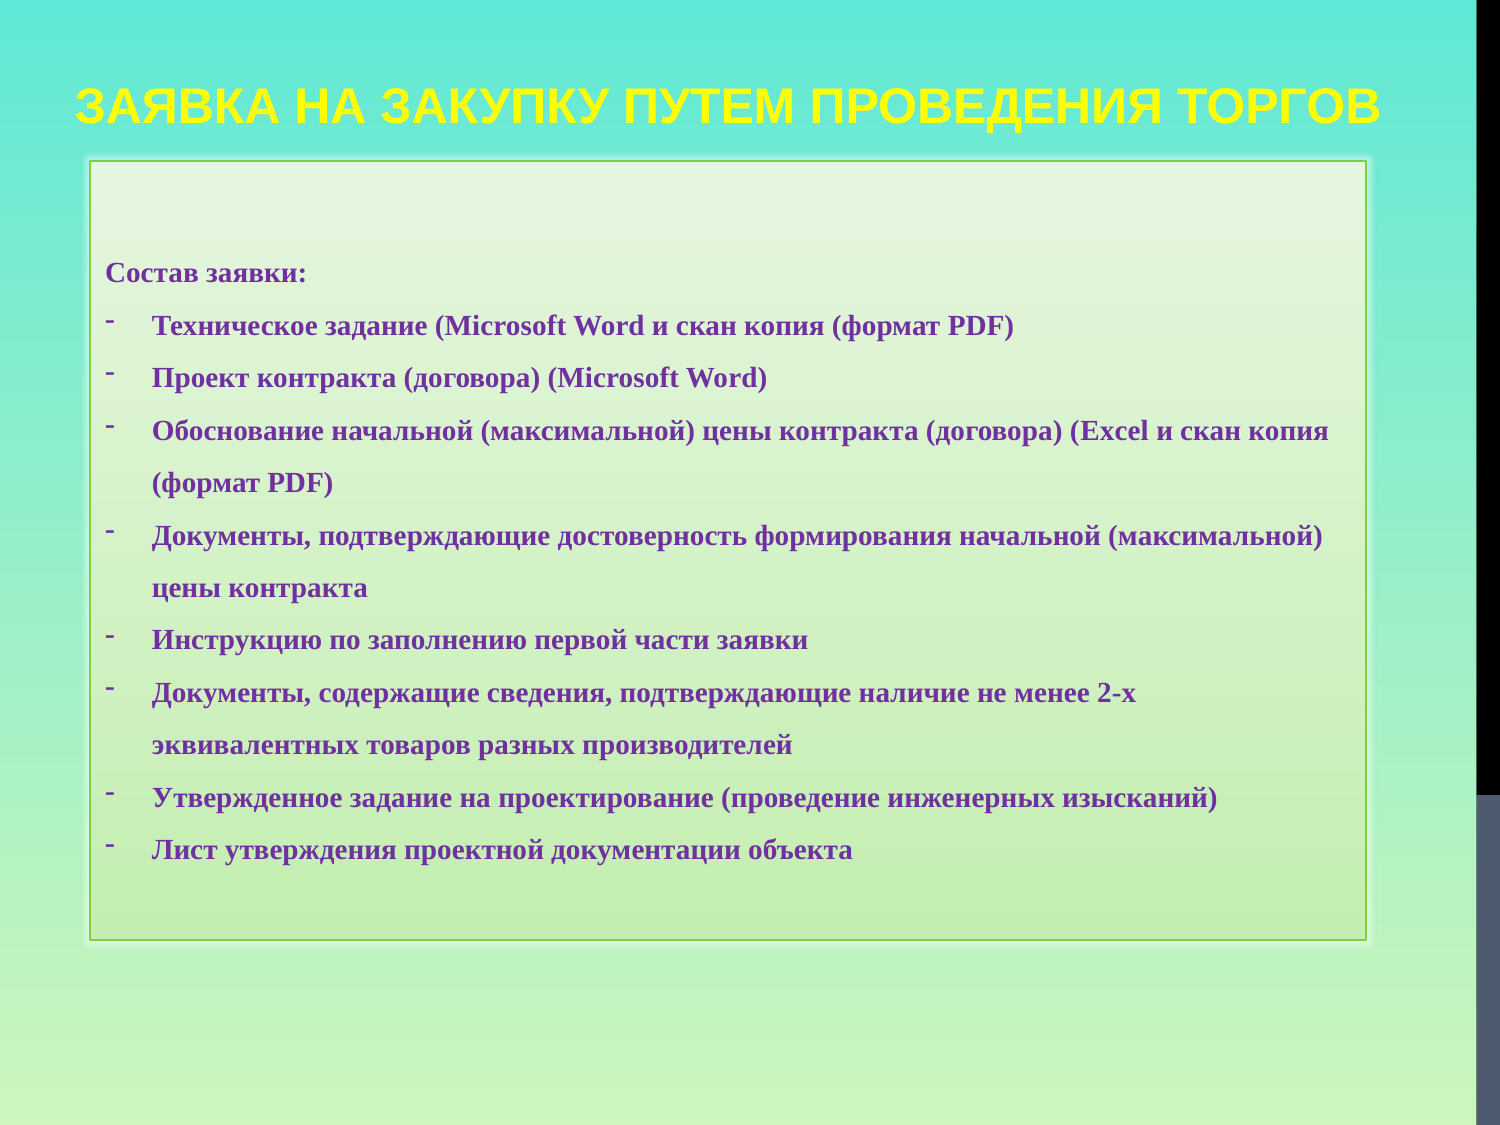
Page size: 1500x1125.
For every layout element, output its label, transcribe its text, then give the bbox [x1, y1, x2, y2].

text_box Заявка на закупку путем проведения торгов [59, 66, 1397, 142]
text_box Состав заявки: Техническое задание (Microsoft Word и скан копия (формат PDF) Проект контракта (договора) (Microsoft Word) Обоснование начальной (максимальной) цены контракта (договора) (Excel и скан копия (формат PDF) Документы, подтверждающие достоверность формирования начальной (максимальной) цены контракта Инструкцию по заполнению первой части заявки Документы, содержащие сведения, подтверждающие наличие не менее 2-х эквивалентных товаров разных производителей Утвержденное задание на проектирование (проведение инженерных изысканий) Лист утверждения проектной документации объекта [89, 160, 1367, 941]
